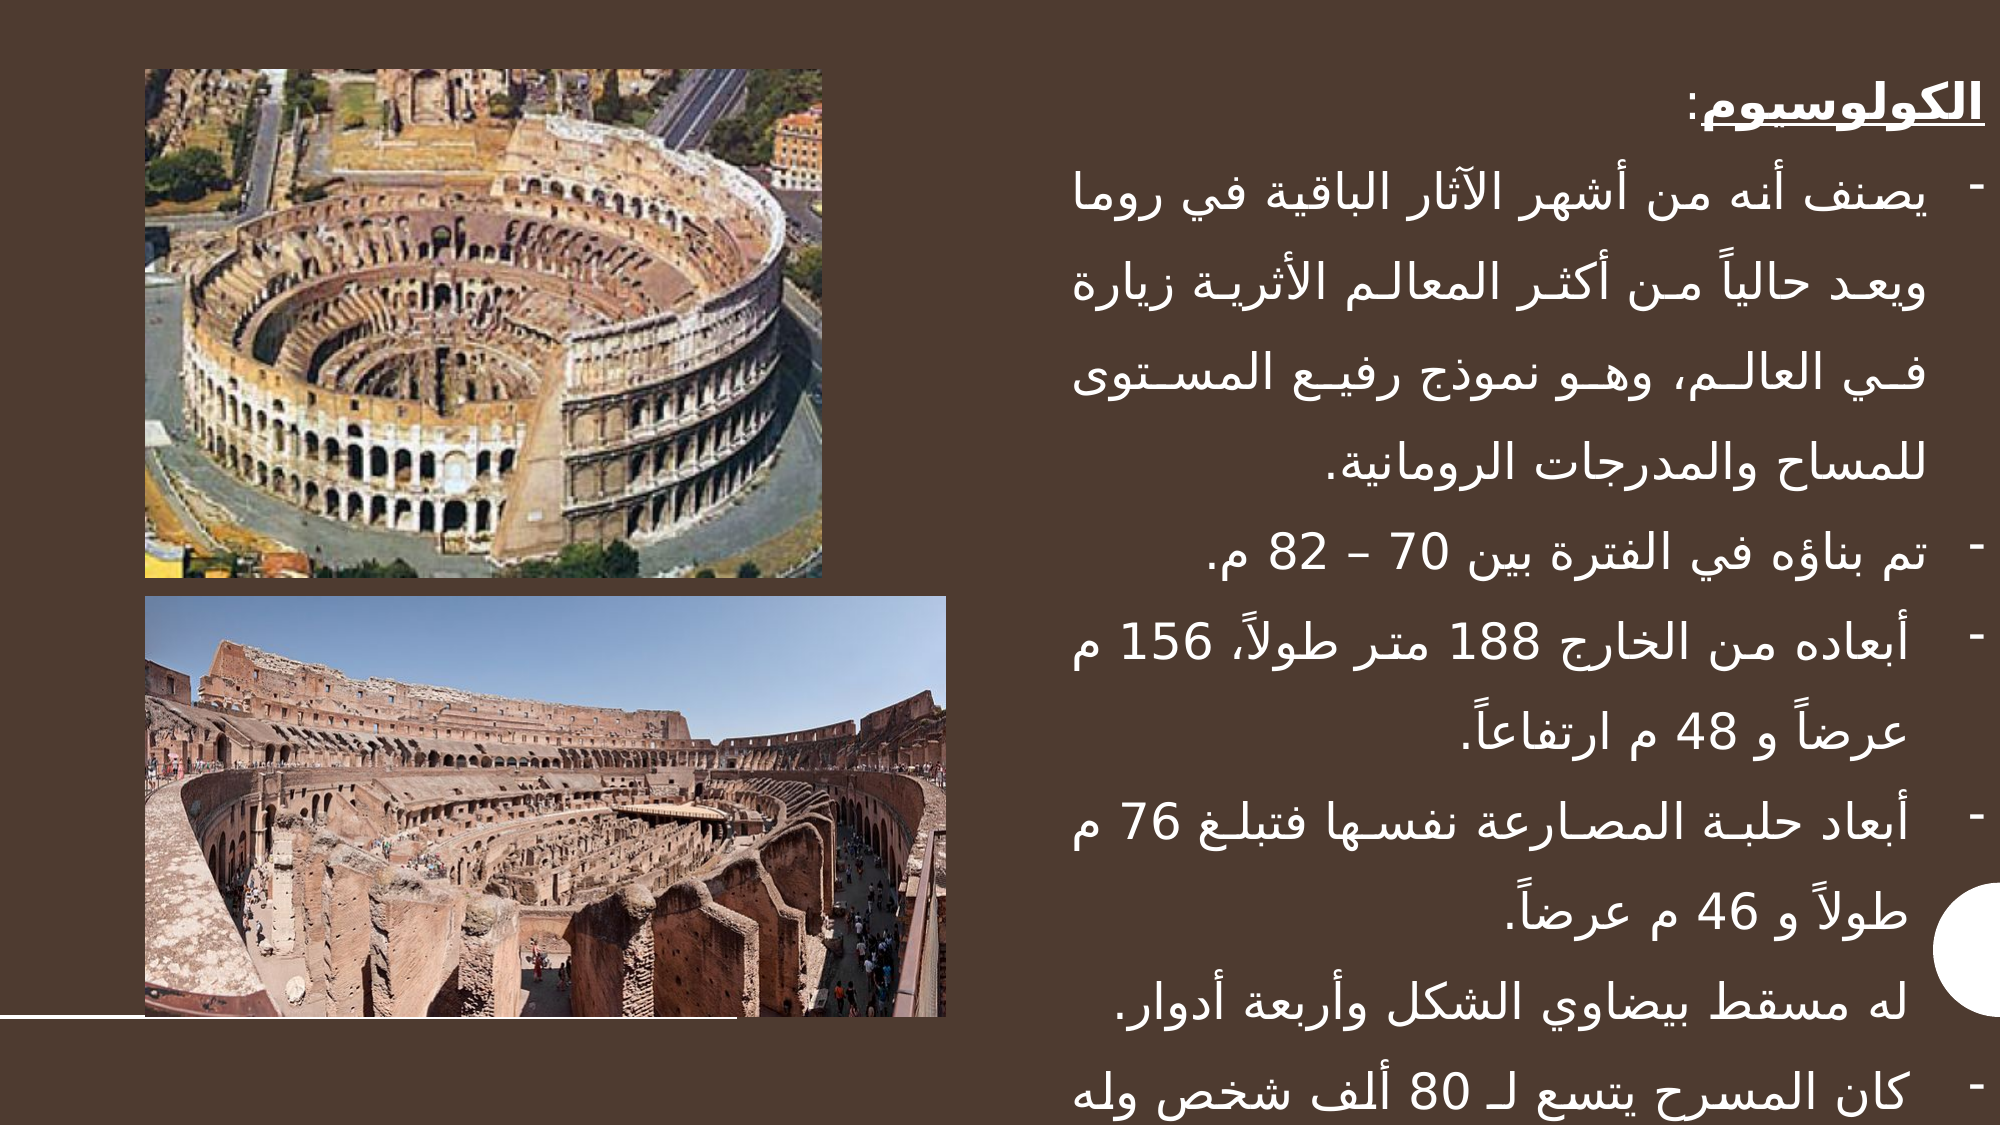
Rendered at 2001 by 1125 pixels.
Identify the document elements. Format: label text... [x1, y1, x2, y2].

picture [145, 69, 822, 578]
picture [145, 596, 946, 1017]
text_box الكولوسيوم: يصنف أنه من أشهر الآثار الباقية في روما ويعد حالياً من أكثر المعالم الأثرية زيارة في العالم، وهو نموذج رفيع المستوى للمساح والمدرجات الرومانية. تم بناؤه في الفترة بين 70 – 82 م. أبعاده من الخارج 188 متر طولاً، 156 م عرضاً و 48 م ارتفاعاً. أبعاد حلبة المصارعة نفسها فتبلغ 76 م طولاً و 46 م عرضاً. له مسقط بيضاوي الشكل وأربعة أدوار. كان المسرح يتسع لـ 80 ألف شخص وله 80 مدخلاً. [1056, 32, 2000, 1125]
